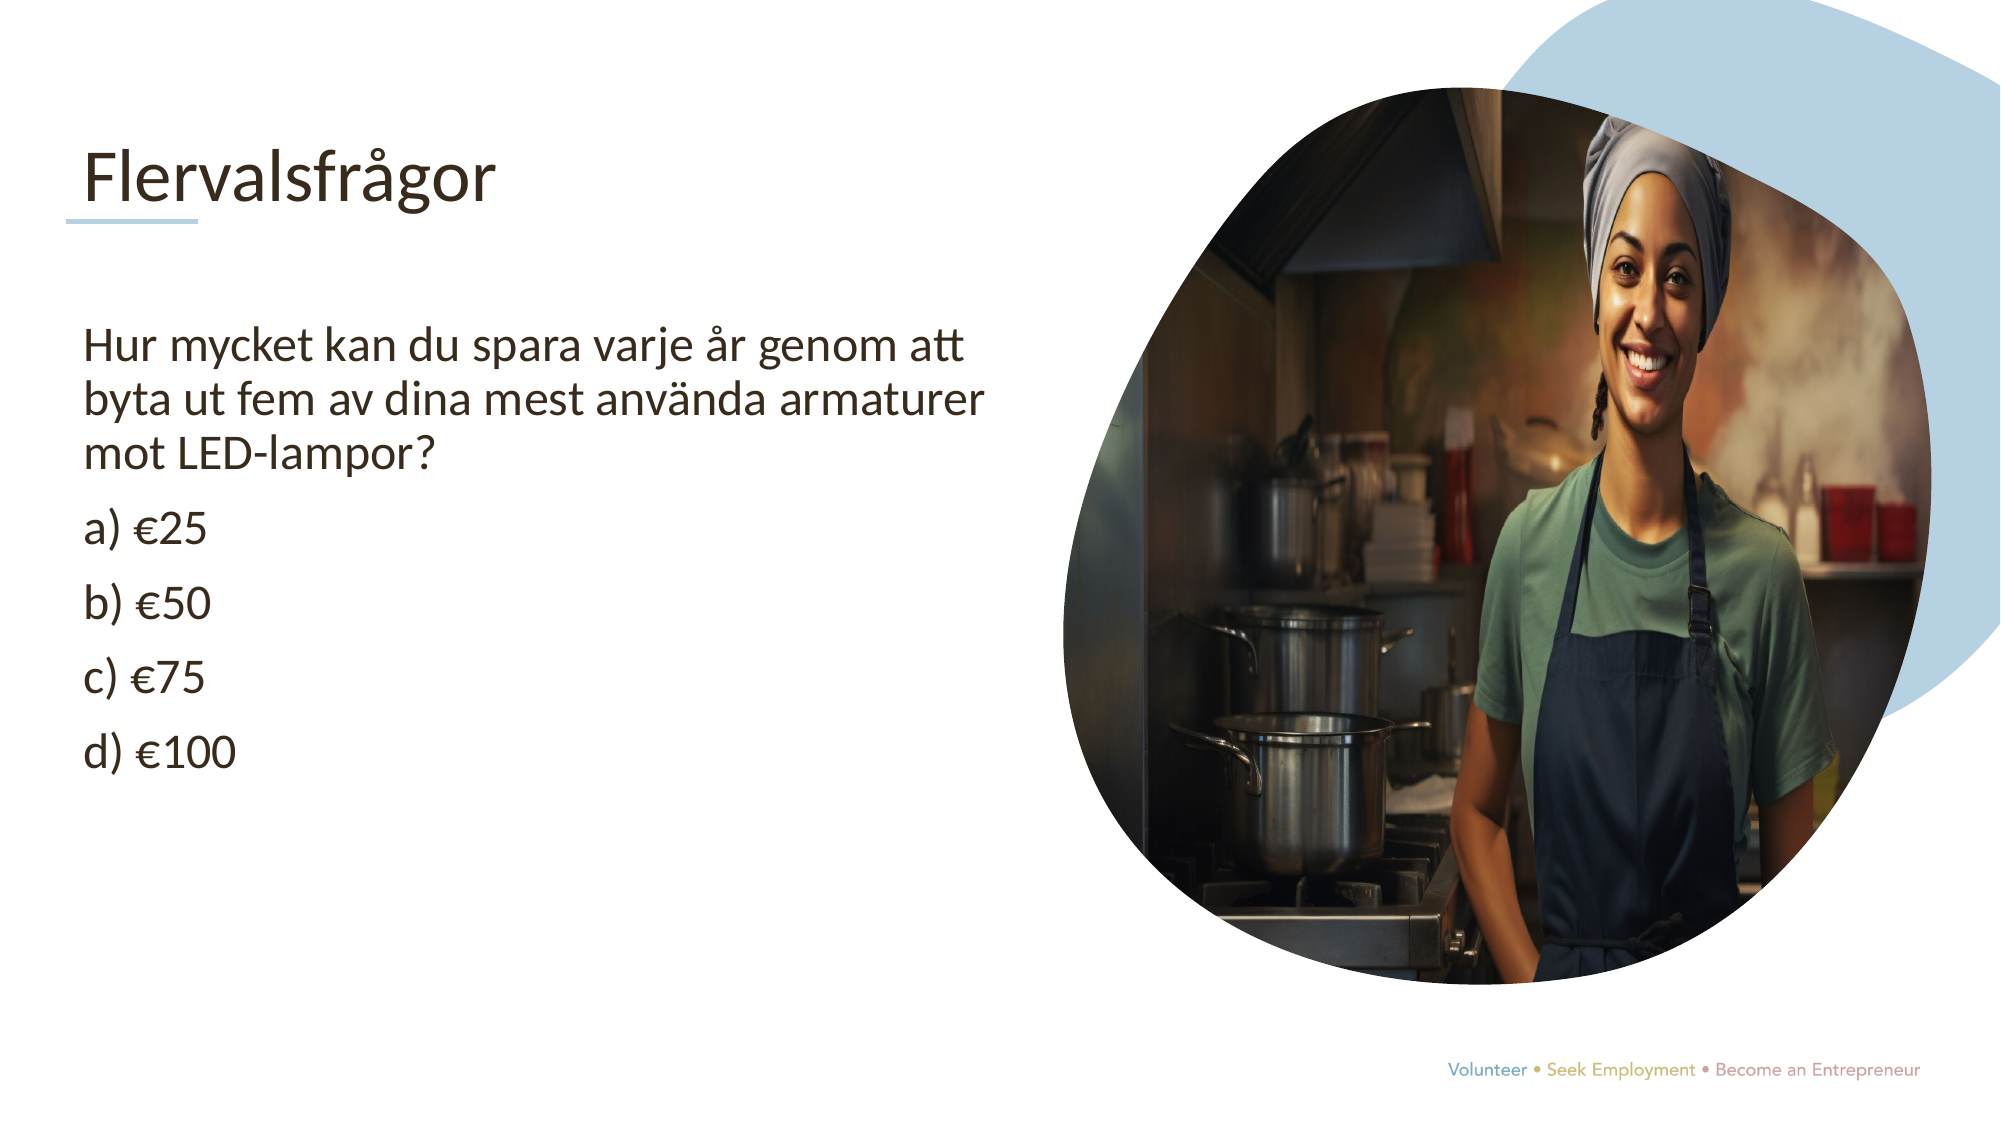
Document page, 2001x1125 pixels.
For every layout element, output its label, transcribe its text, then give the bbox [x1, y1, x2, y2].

picture [1418, 1046, 1971, 1103]
picture [1063, 87, 1932, 985]
text_box Flervalsfrågor [68, 129, 903, 356]
text_box Hur mycket kan du spara varje år genom att byta ut fem av dina mest använda armaturer mot LED-lampor? a) €25 b) €50 c) €75 d) €100 [68, 311, 1035, 1071]
